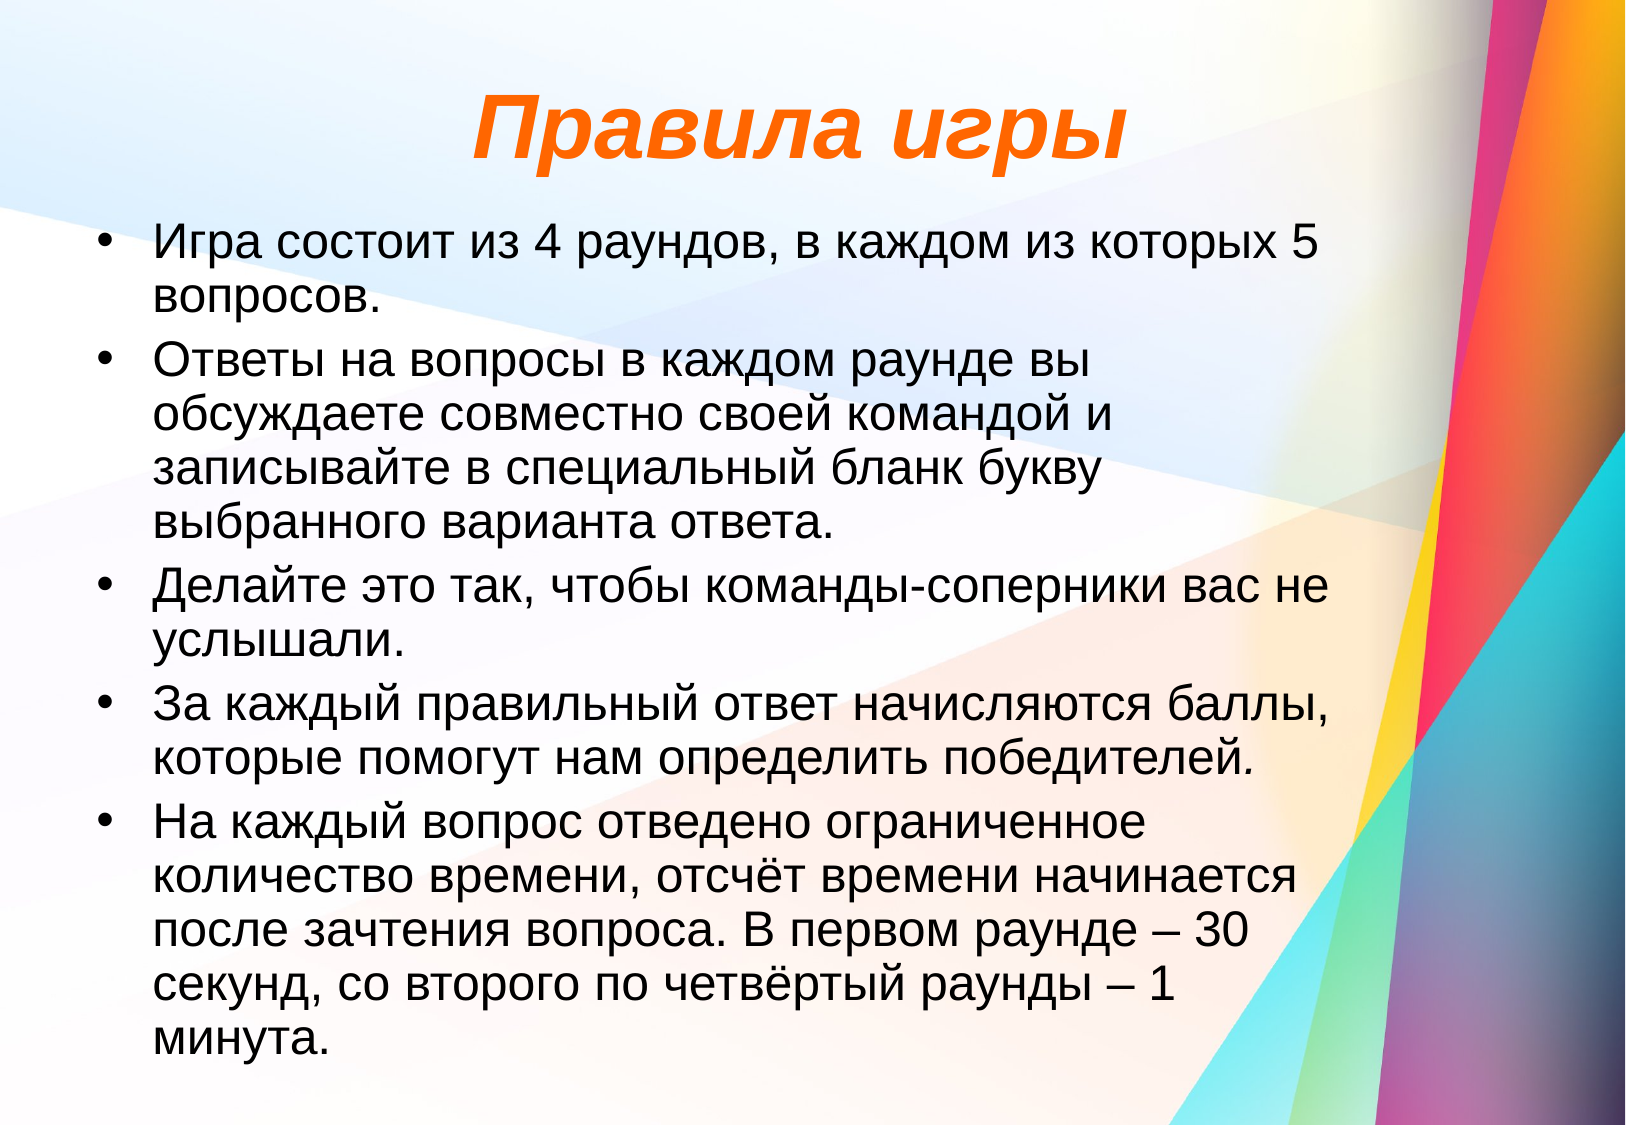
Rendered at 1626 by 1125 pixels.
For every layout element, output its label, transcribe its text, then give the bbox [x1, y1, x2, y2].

list Игра состоит из 4 раундов, в каждом из которых 5 вопросов. Ответы на вопросы в каждом раунде вы обсуждаете совместно своей командой и записывайте в специальный бланк букву выбранного варианта ответа. Делайте это так, чтобы команды-соперники вас не услышали. За каждый правильный ответ начисляются баллы, которые помогут нам определить победителей. На каждый вопрос отведено ограниченное количество времени, отсчёт времени начинается после зачтения вопроса. В первом раунде – 30 секунд, со второго по четвёртый раунды – 1 минута. [81, 208, 1368, 1083]
picture [0, 0, 1626, 1125]
title Правила игры [84, 47, 1519, 197]
